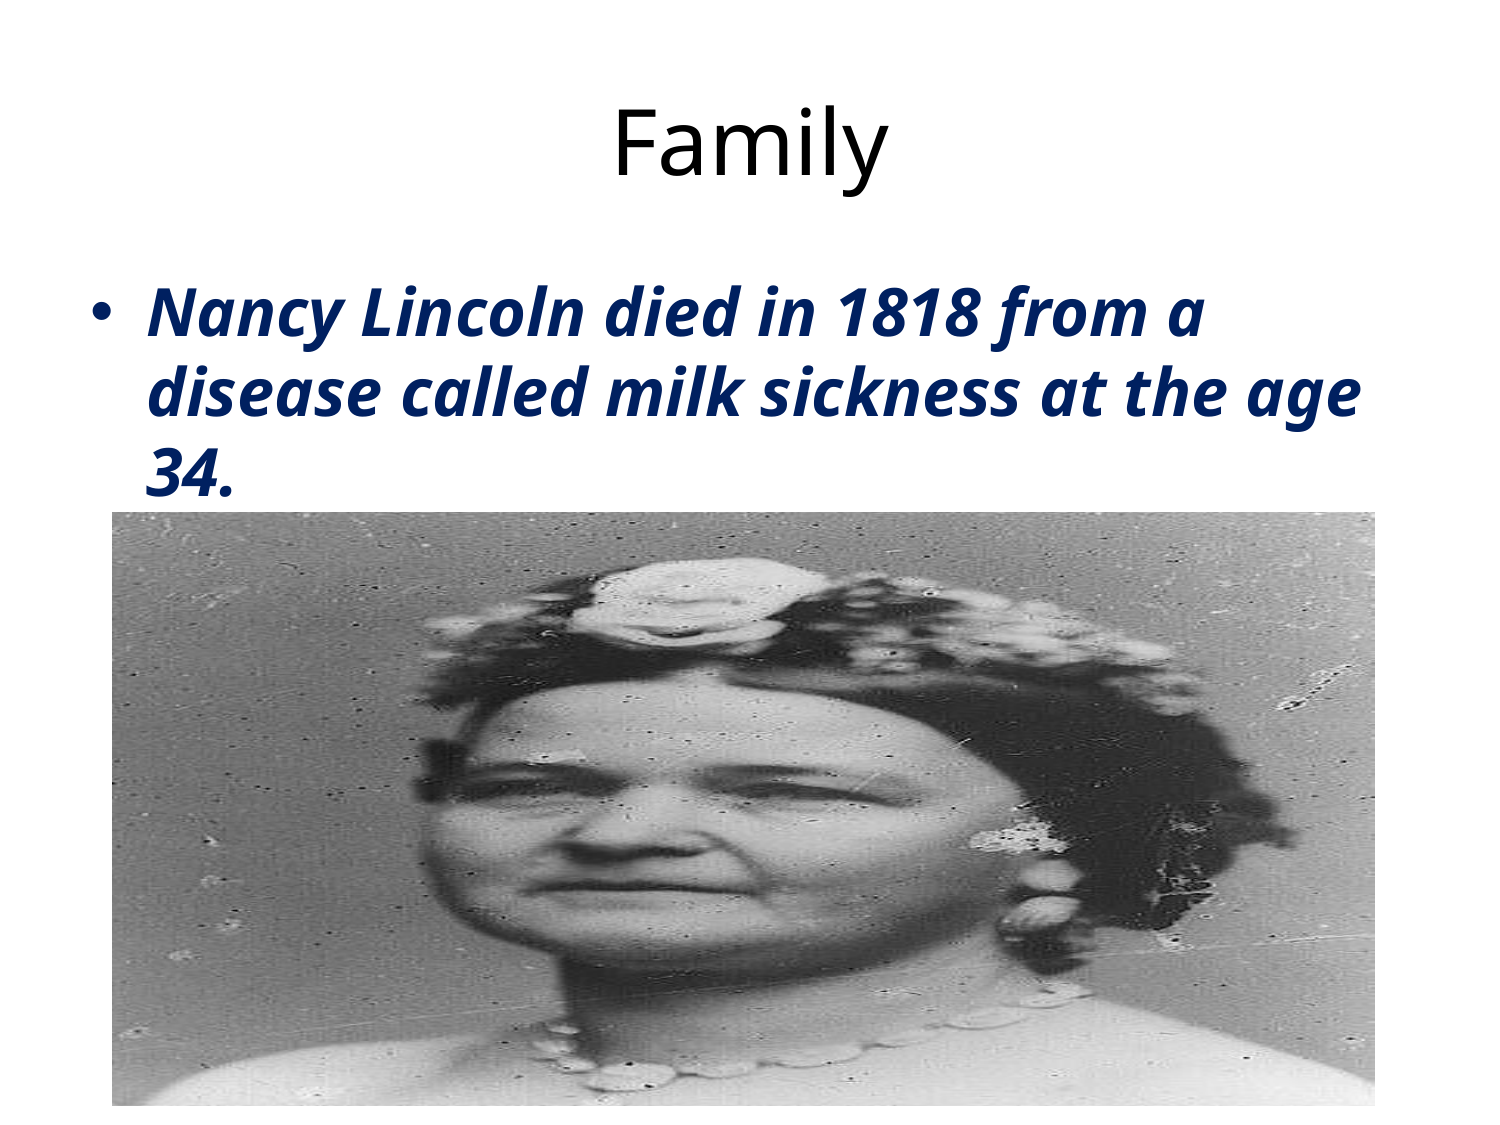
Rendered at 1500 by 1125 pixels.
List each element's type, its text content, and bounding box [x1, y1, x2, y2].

title Family [75, 45, 1425, 233]
picture [112, 512, 1376, 1106]
list Nancy Lincoln died in 1818 from a disease called milk sickness at the age 34. [75, 262, 1425, 1005]
